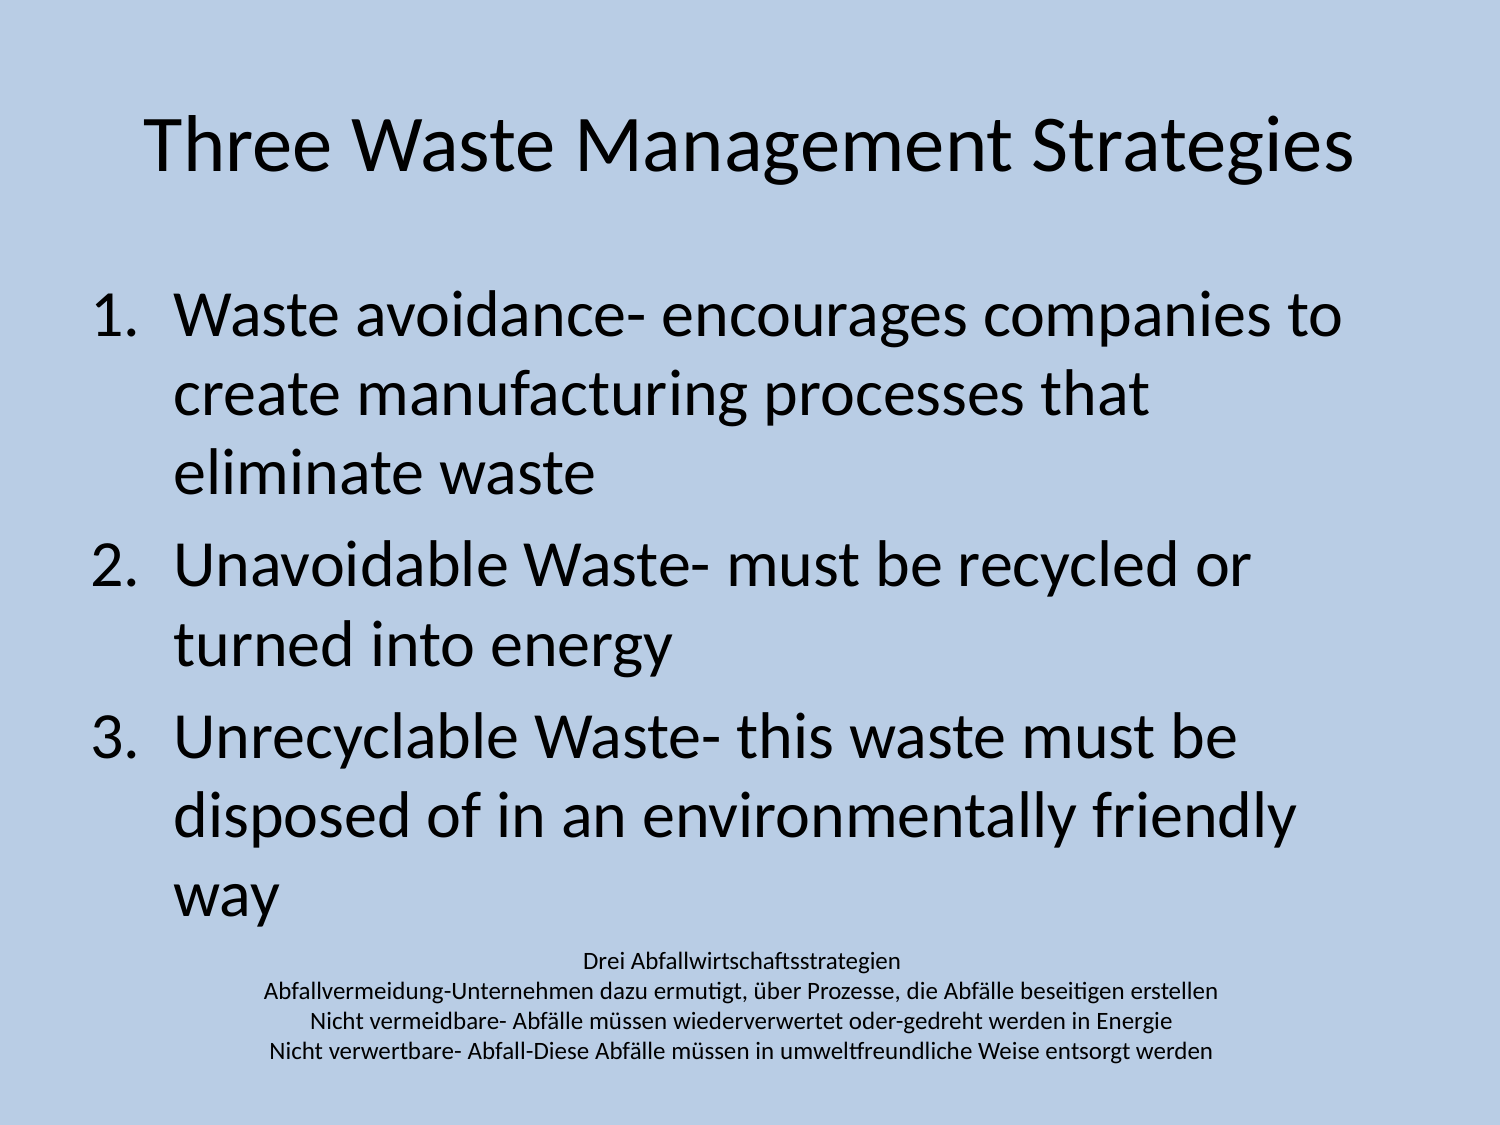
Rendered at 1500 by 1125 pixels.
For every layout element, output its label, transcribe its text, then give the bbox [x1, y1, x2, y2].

text_box Drei Abfallwirtschaftsstrategien Abfallvermeidung-Unternehmen dazu ermutigt, über Prozesse, die Abfälle beseitigen erstellen Nicht vermeidbare- Abfälle müssen wiederverwertet oder-gedreht werden in Energie Nicht verwertbare- Abfall-Diese Abfälle müssen in umweltfreundliche Weise entsorgt werden [249, 937, 1236, 1072]
title Three Waste Management Strategies [75, 45, 1425, 233]
list Waste avoidance- encourages companies to create manufacturing processes that eliminate waste Unavoidable Waste- must be recycled or turned into energy Unrecyclable Waste- this waste must be disposed of in an environmentally friendly way [75, 262, 1425, 938]
